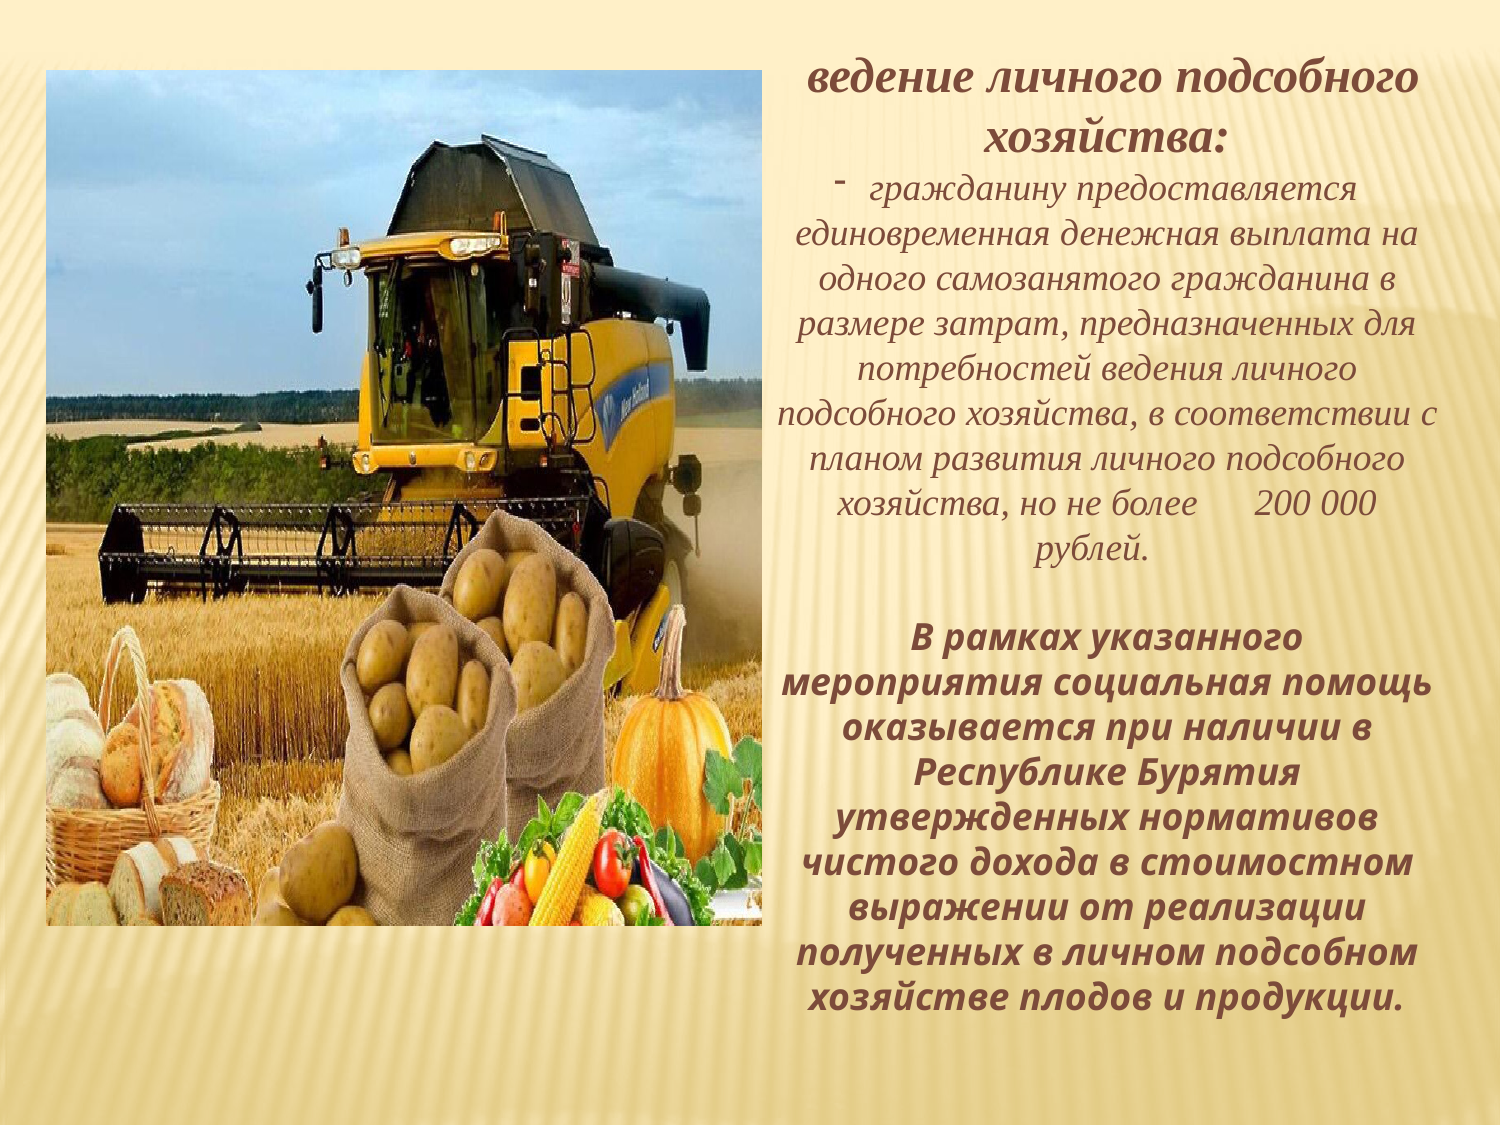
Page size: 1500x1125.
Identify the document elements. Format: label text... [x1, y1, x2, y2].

picture [46, 69, 763, 927]
text_box ведение личного подсобного хозяйства: гражданину предоставляется единовременная денежная выплата на одного самозанятого гражданина в размере затрат, предназначенных для потребностей ведения личного подсобного хозяйства, в соответствии с планом развития личного подсобного хозяйства, но не более 200 000 рублей. В рамках указанного мероприятия социальная помощь оказывается при наличии в Республике Бурятия утвержденных нормативов чистого дохода в стоимостном выражении от реализации полученных в личном подсобном хозяйстве плодов и продукции. [761, 35, 1453, 1025]
